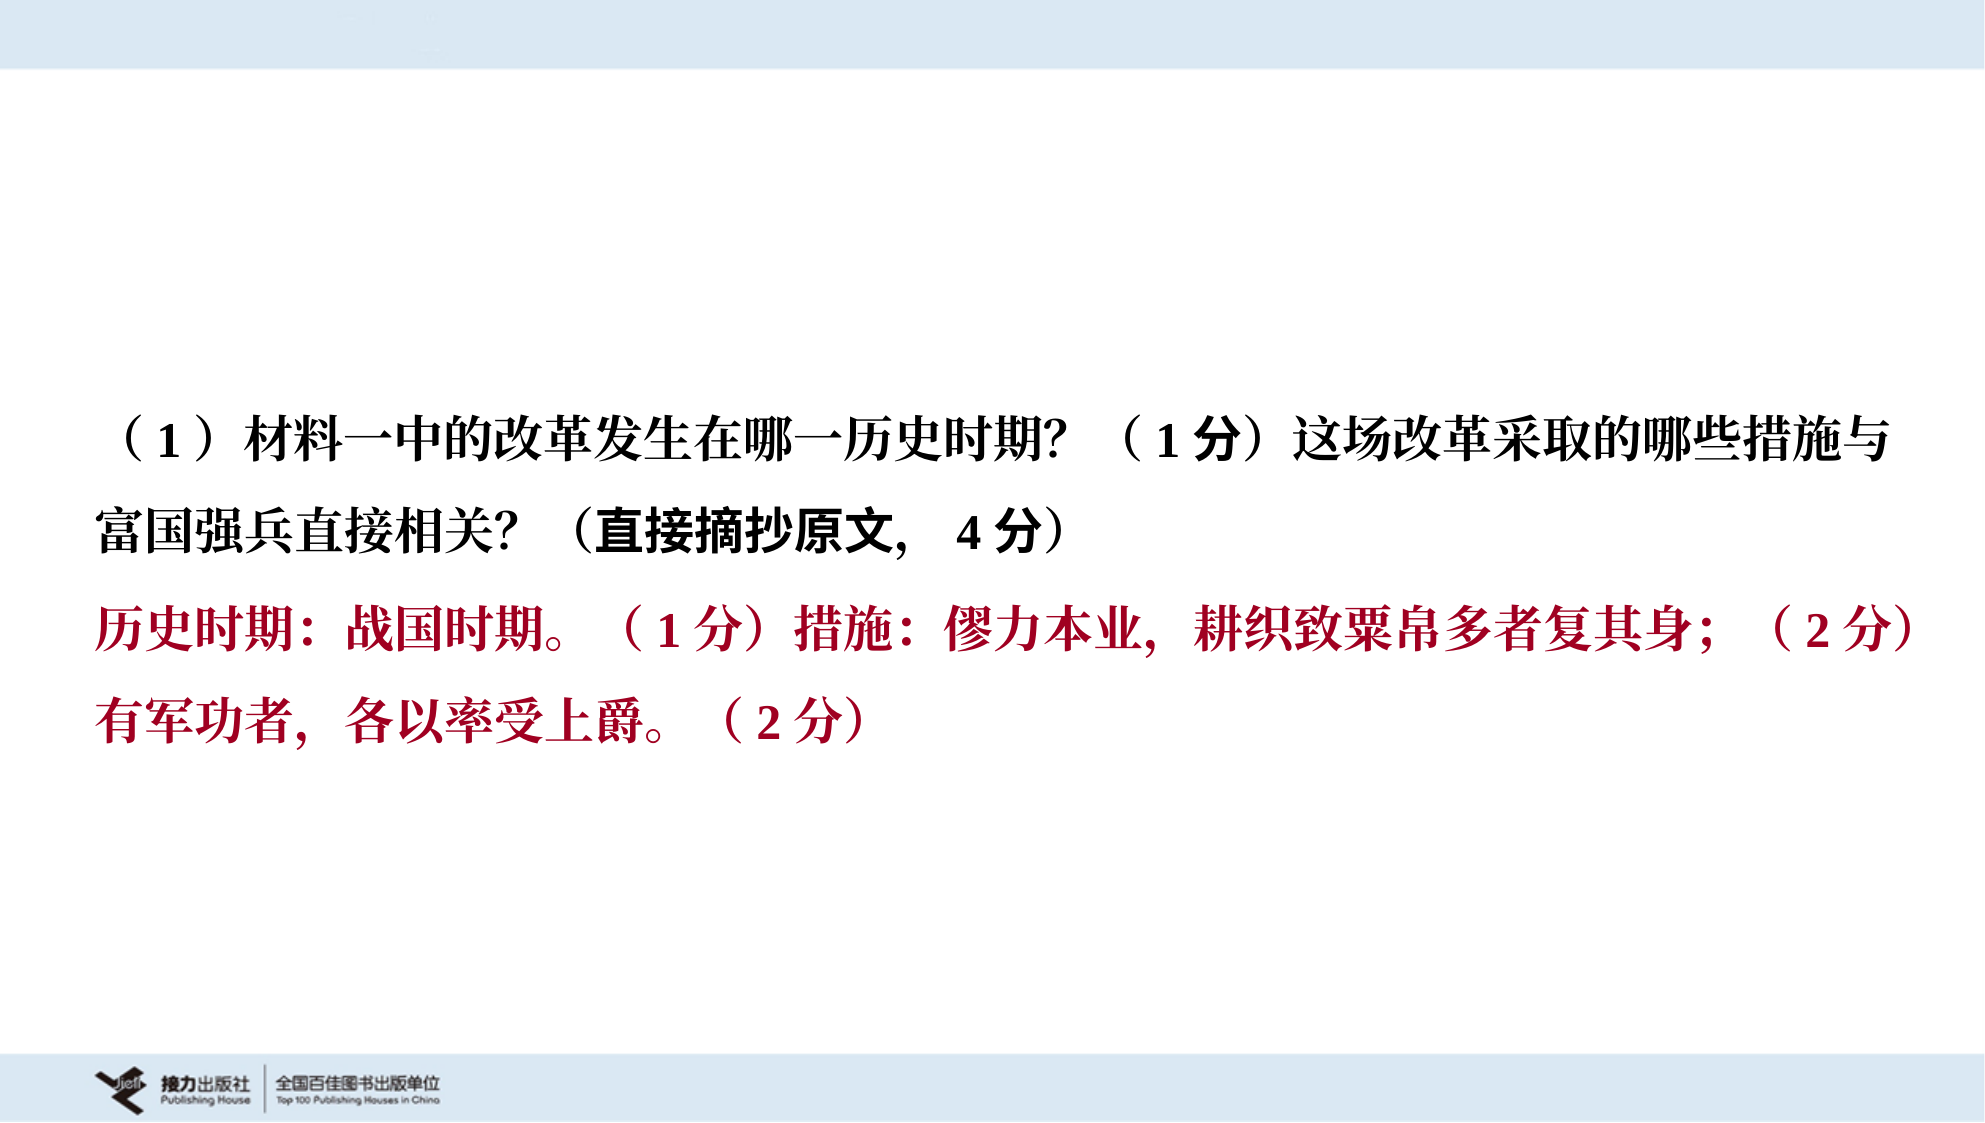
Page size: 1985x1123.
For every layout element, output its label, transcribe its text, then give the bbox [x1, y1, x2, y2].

picture [0, 0, 1985, 1122]
text_box （1）材料一中的改革发生在哪一历史时期？（1分）这场改革采取的哪些措施与 富国强兵直接相关？（直接摘抄原文，4分） [94, 376, 1892, 560]
text_box 历史时期：战国时期。（1分）措施：僇力本业，耕织致粟帛多者复其身；（2分） 有军功者，各以率受上爵。（2分） [94, 565, 1892, 749]
